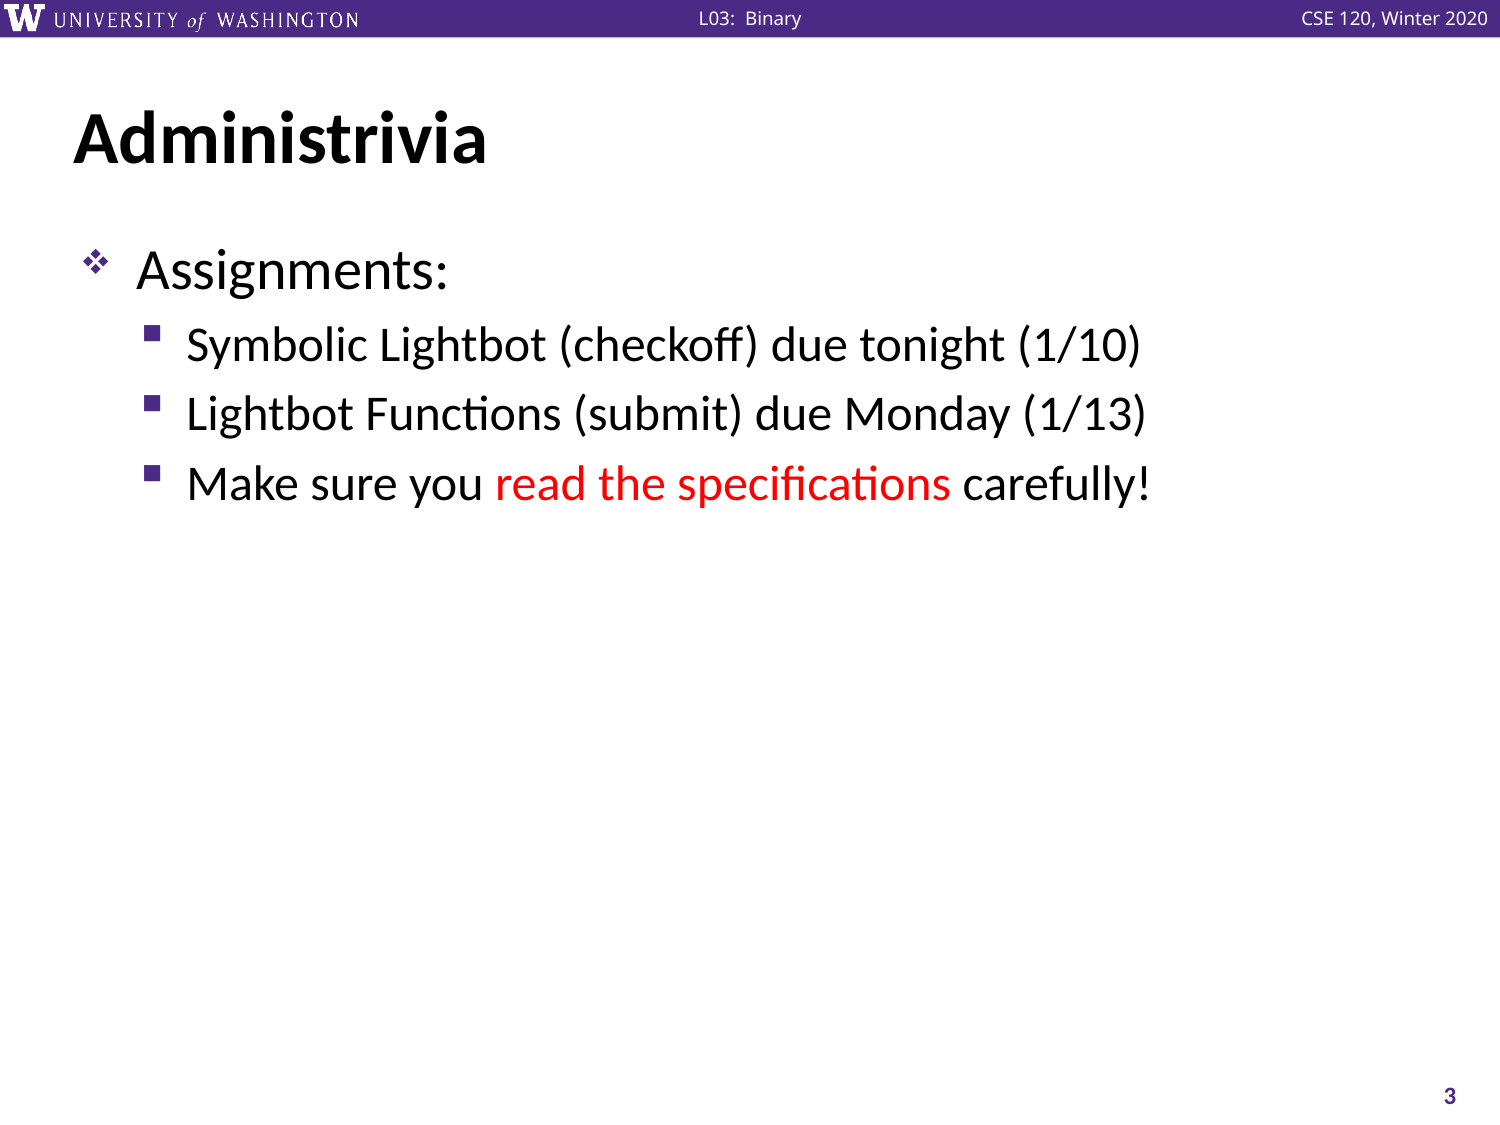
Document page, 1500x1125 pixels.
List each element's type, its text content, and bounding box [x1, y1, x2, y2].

slide_number 3 [1400, 1065, 1500, 1125]
list Assignments: Symbolic Lightbot (checkoff) due tonight (1/10) Lightbot Functions (submit) due Monday (1/13) Make sure you read the specifications carefully! [64, 223, 1438, 1040]
title Administrivia [58, 71, 1438, 197]
picture [4, 4, 358, 32]
